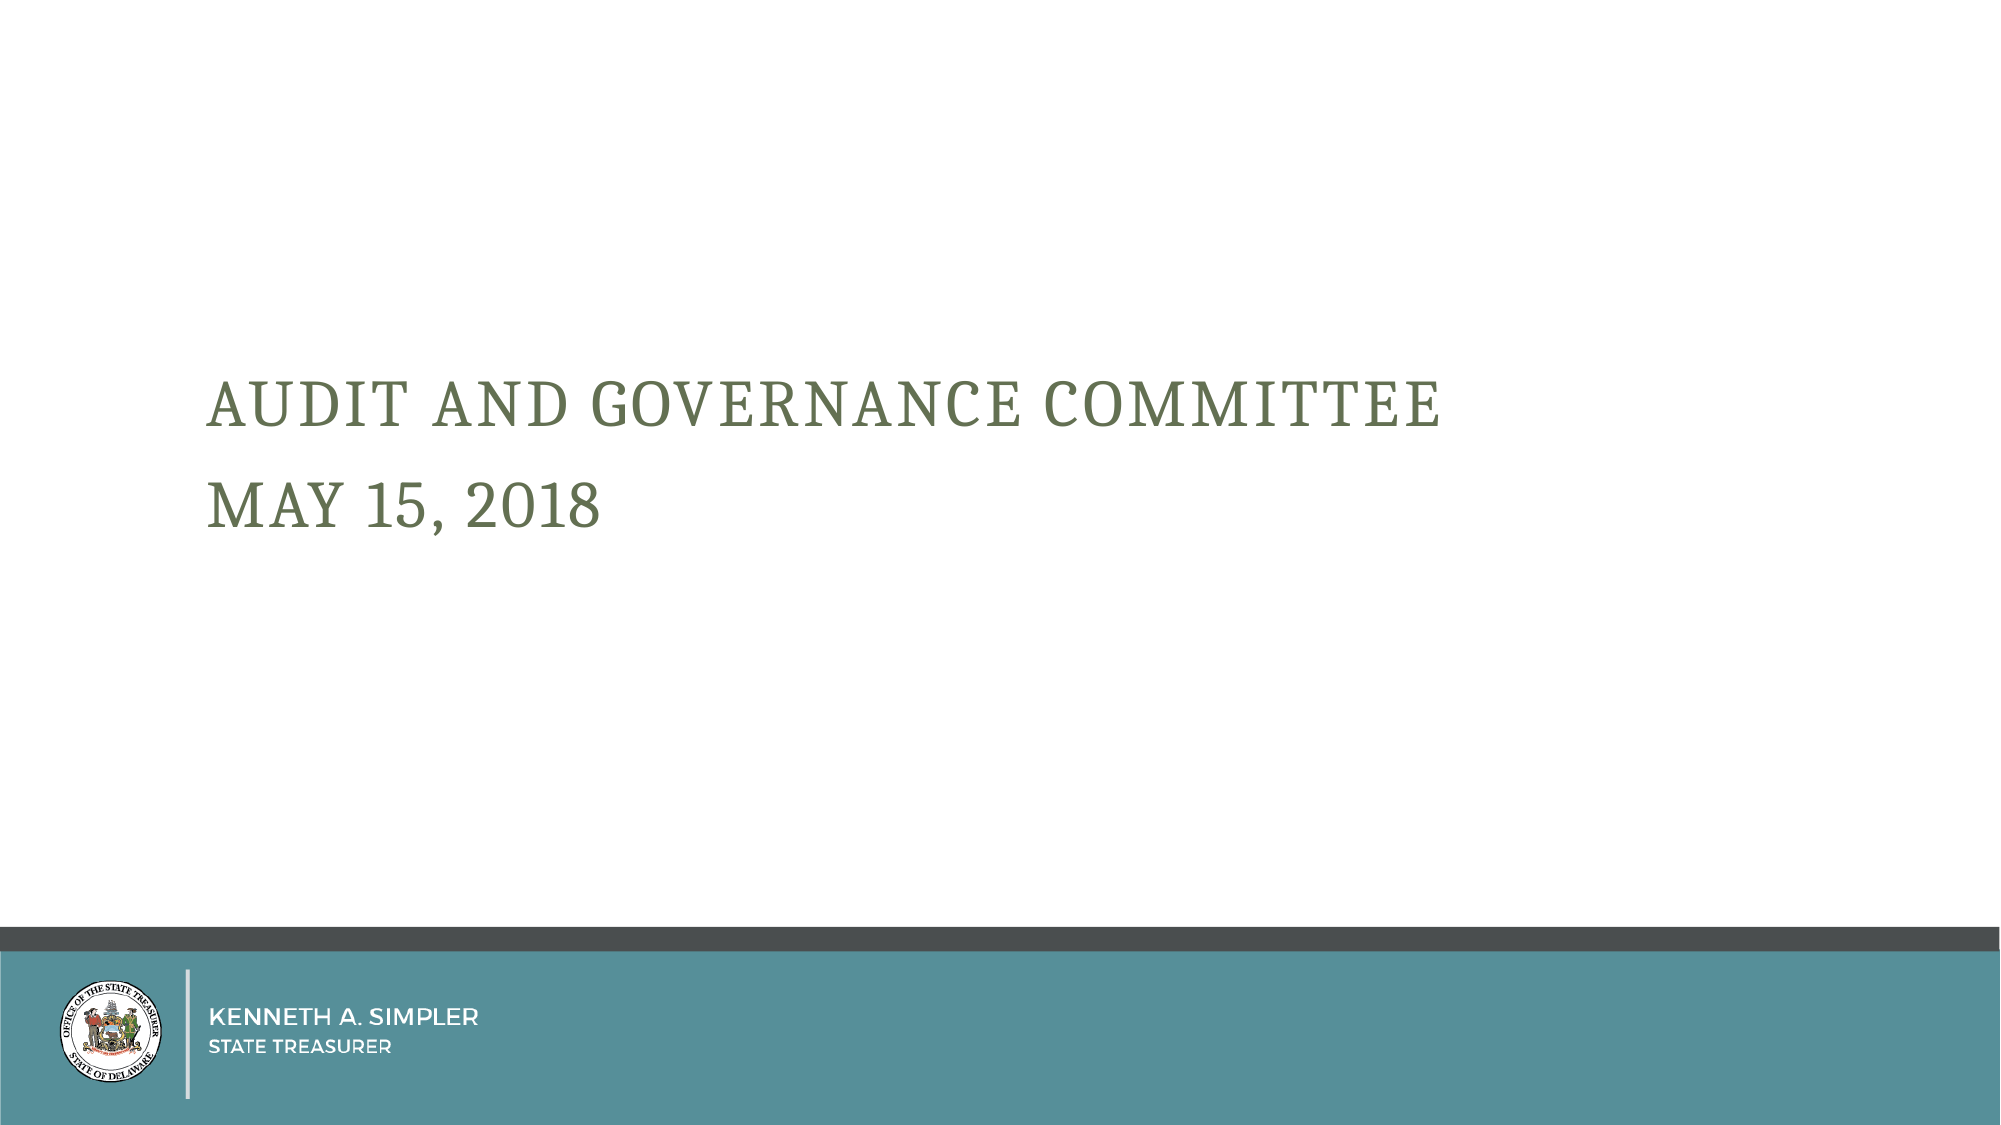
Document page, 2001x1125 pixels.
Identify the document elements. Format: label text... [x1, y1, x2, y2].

picture [24, 939, 500, 1122]
subtitle Audit AND GOVERNANCE COMMITTEE May 15, 2018 [191, 361, 1842, 550]
